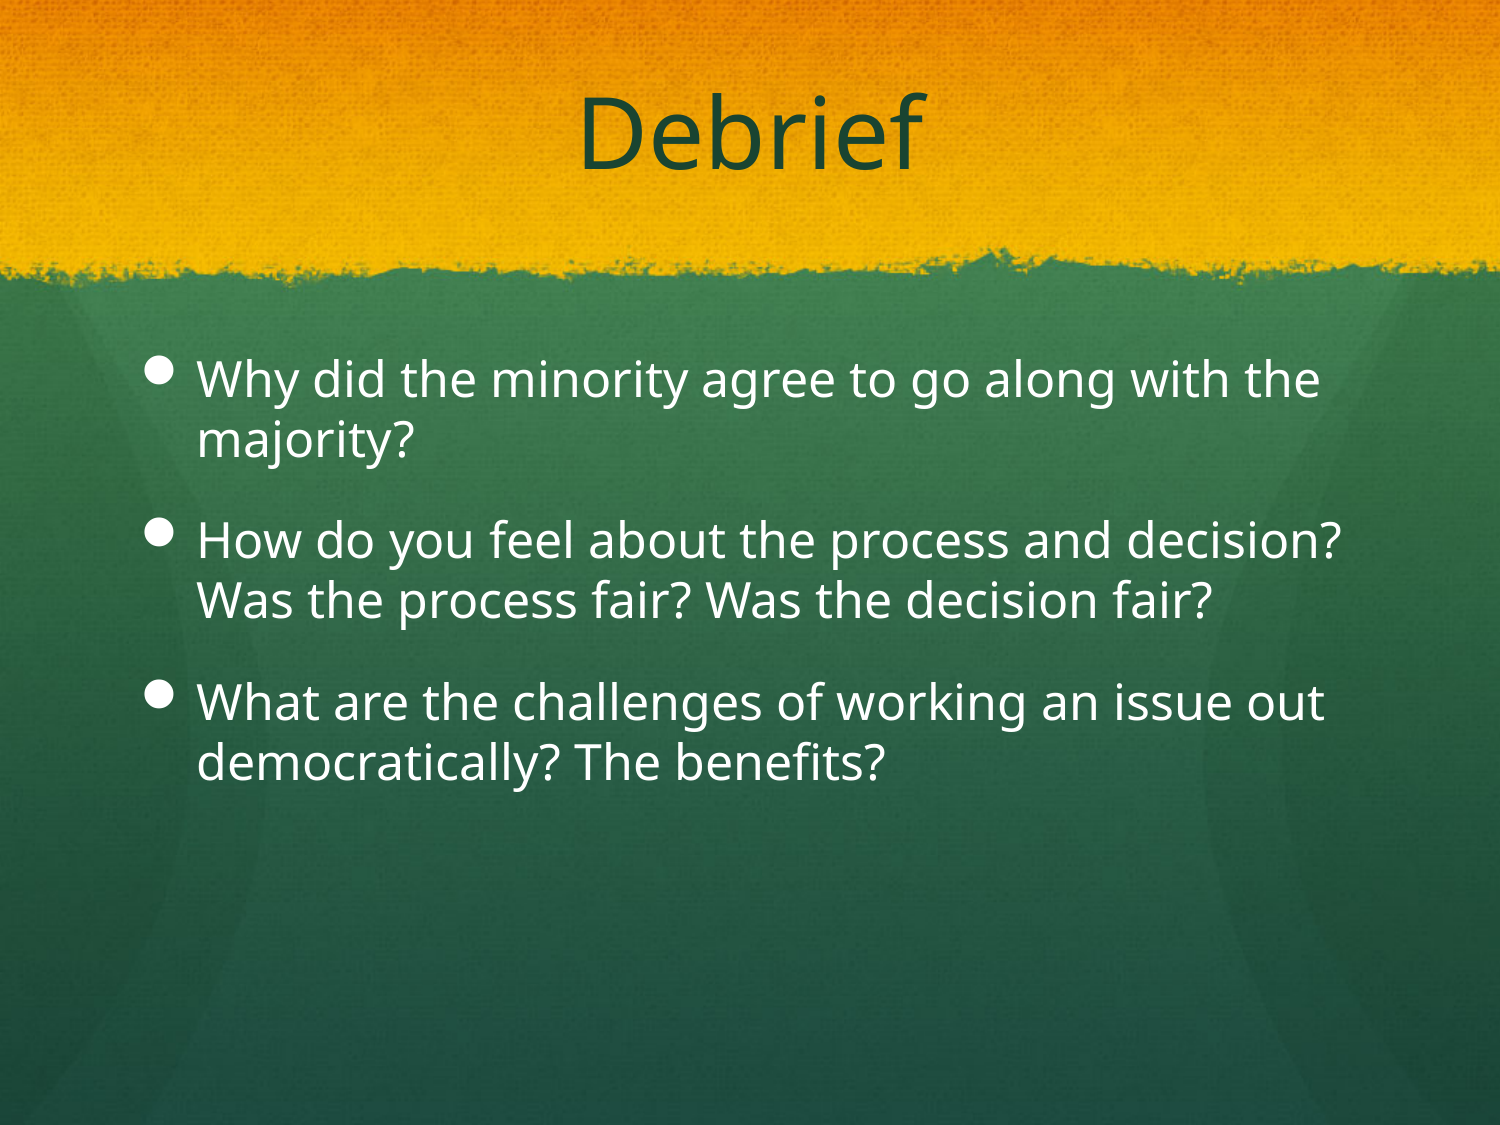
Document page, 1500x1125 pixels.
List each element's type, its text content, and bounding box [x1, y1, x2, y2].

title Debrief [125, 13, 1375, 246]
picture [0, 0, 1500, 1125]
list Why did the minority agree to go along with the majority? How do you feel about the process and decision? Was the process fair? Was the decision fair? What are the challenges of working an issue out democratically? The benefits? [125, 339, 1375, 1026]
